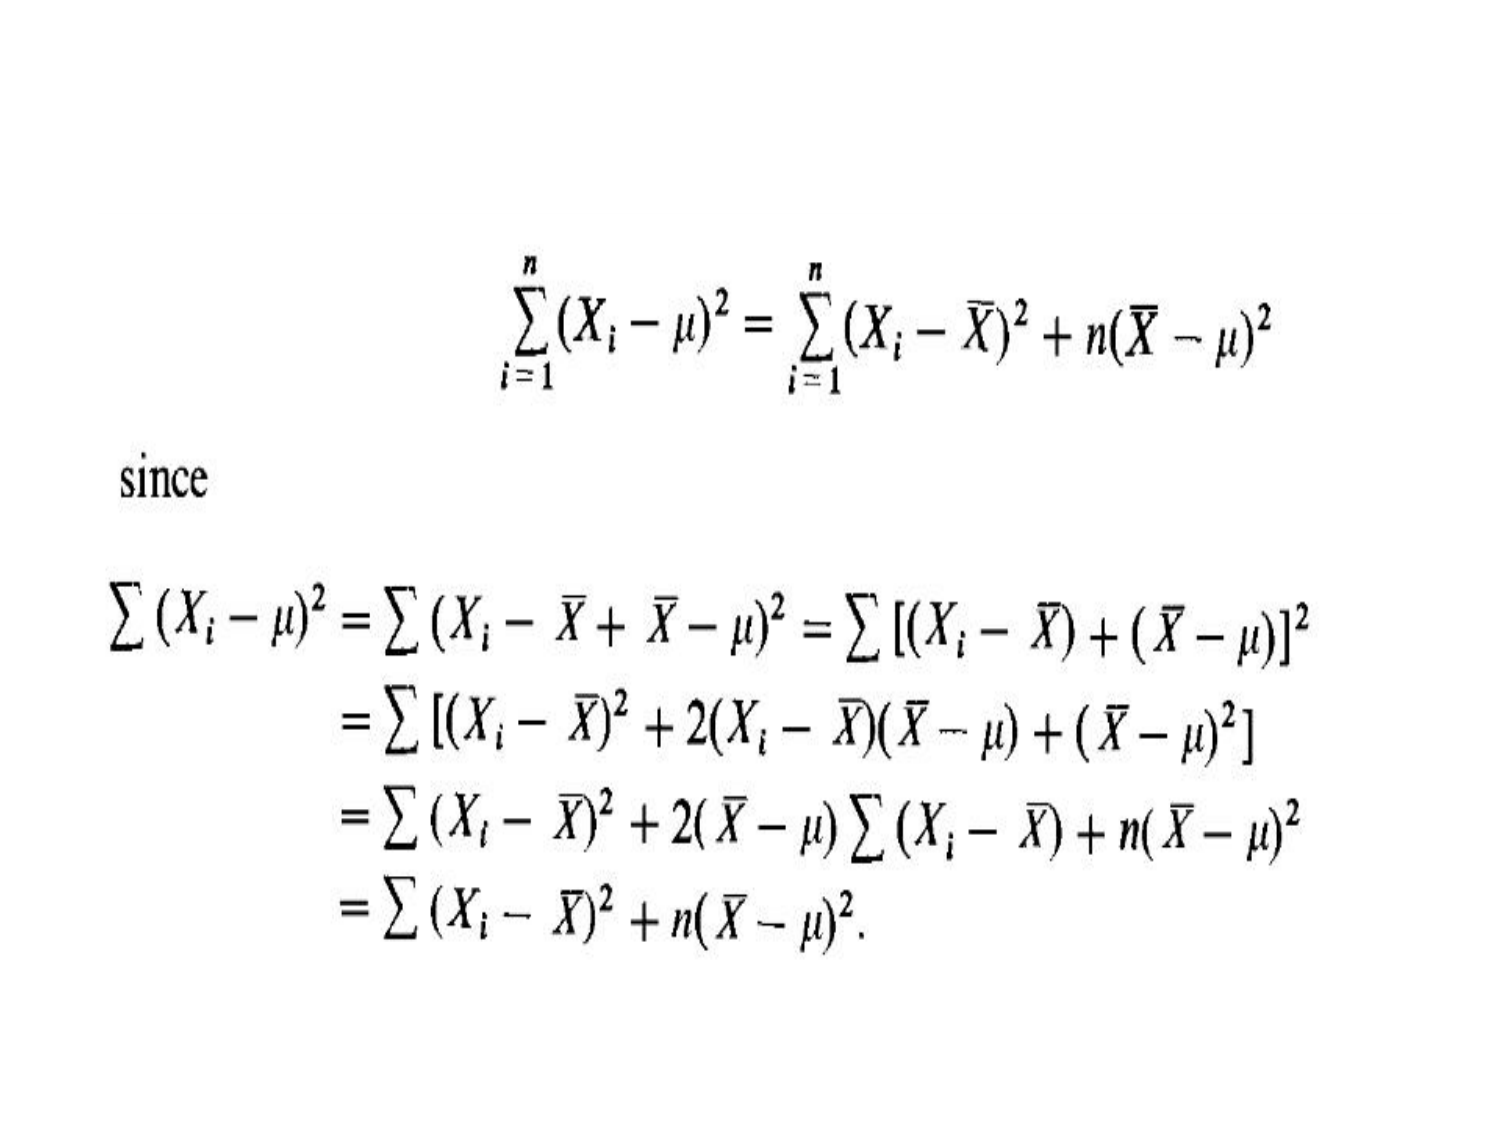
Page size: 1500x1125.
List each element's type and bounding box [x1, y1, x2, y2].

list [98, 212, 1402, 1001]
